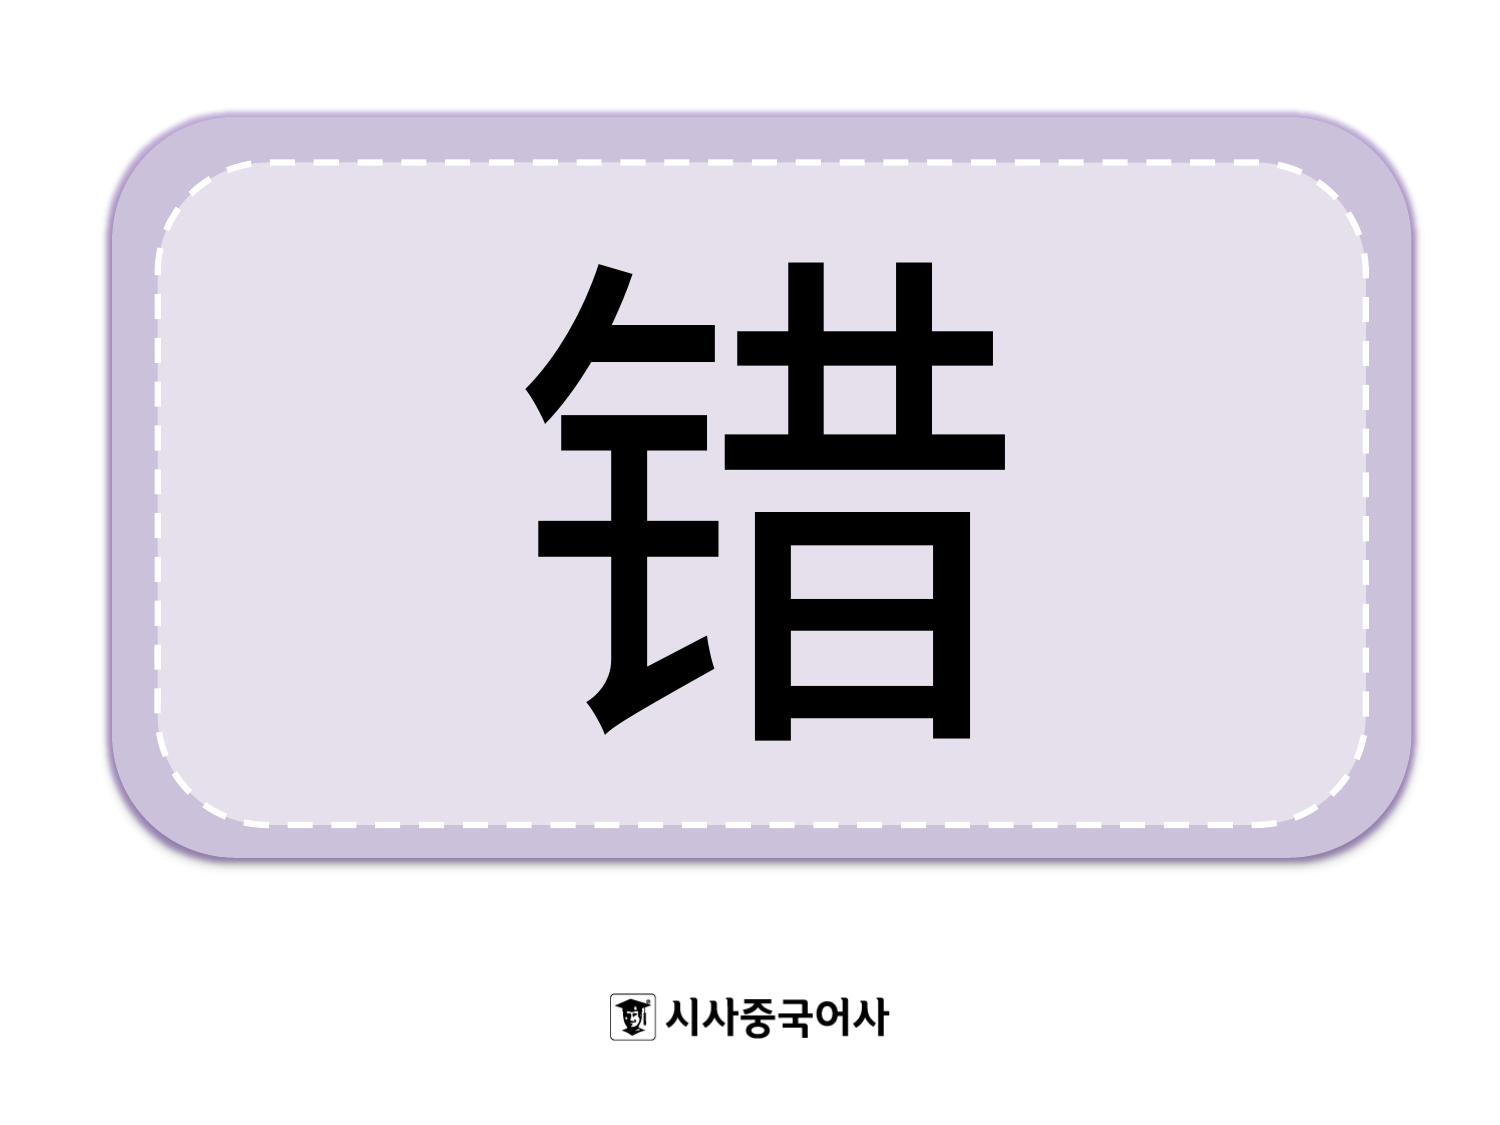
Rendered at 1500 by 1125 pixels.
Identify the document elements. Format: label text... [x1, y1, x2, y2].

text_box 错 [162, 160, 1371, 824]
picture [602, 987, 898, 1047]
